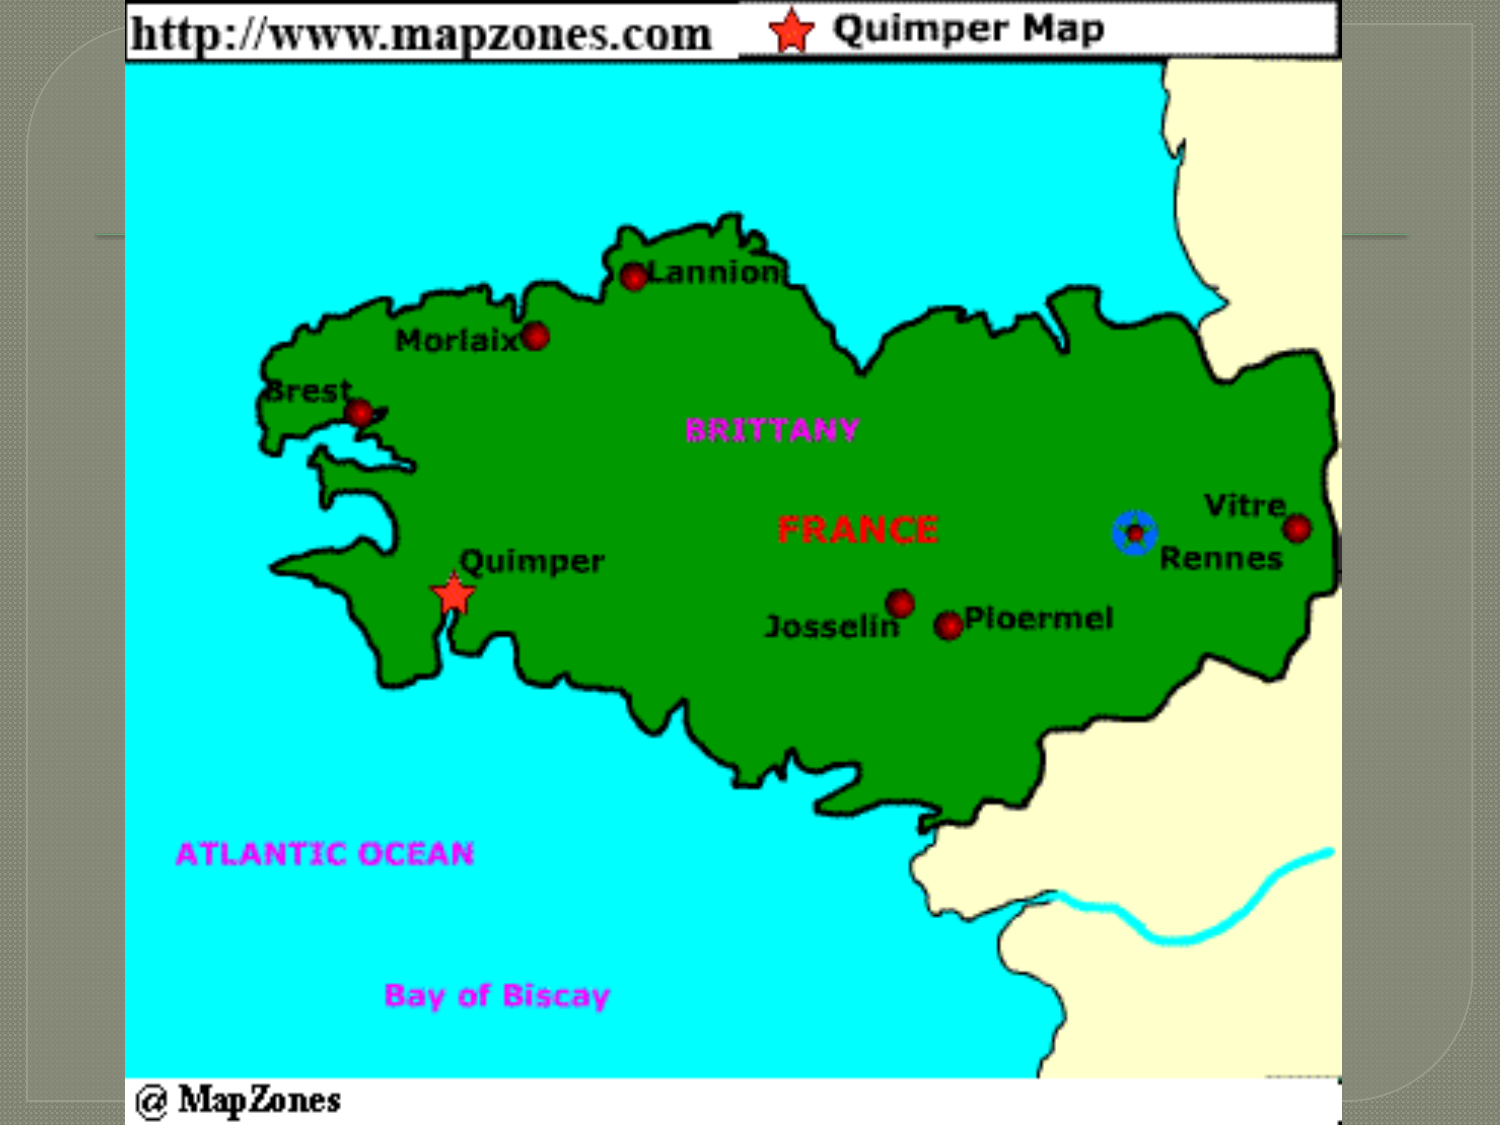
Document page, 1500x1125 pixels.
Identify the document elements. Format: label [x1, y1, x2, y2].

list [124, 0, 1342, 1125]
